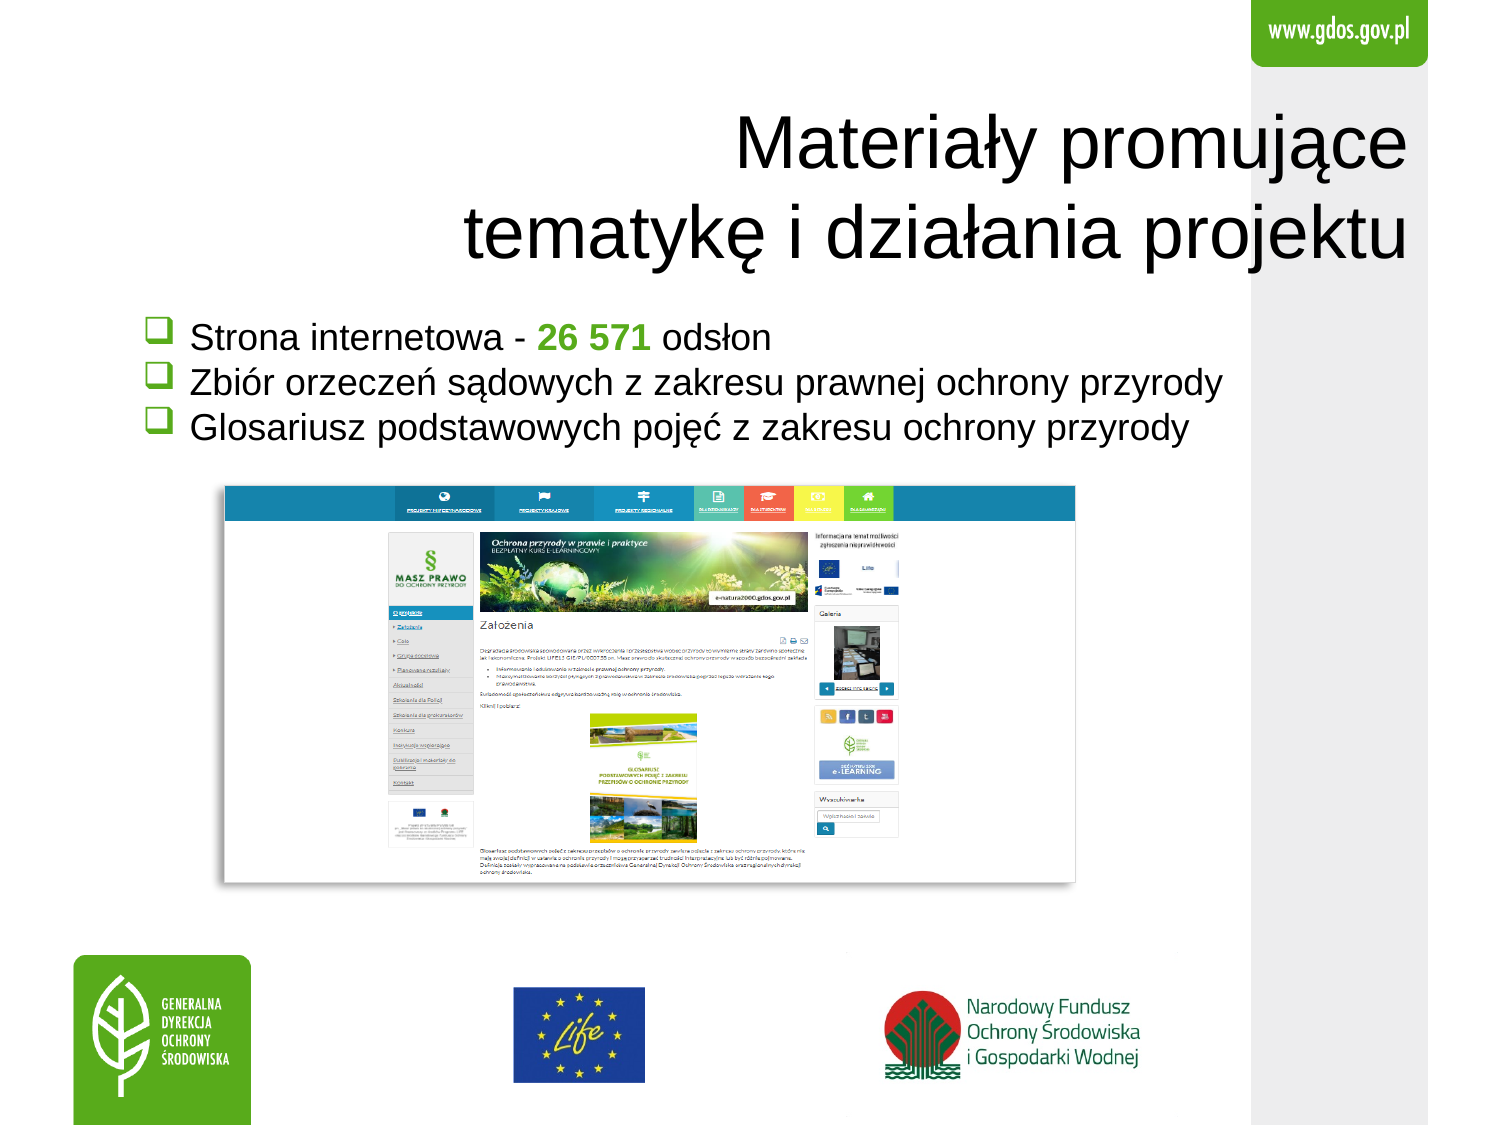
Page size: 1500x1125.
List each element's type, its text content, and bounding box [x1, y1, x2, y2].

text_box Materiały promujące tematykę i działania projektu [442, 90, 1425, 278]
picture [0, 0, 1500, 1125]
text_box Strona internetowa - 26 571 odsłon Zbiór orzeczeń sądowych z zakresu prawnej ochrony przyrody Glosariusz podstawowych pojęć z zakresu ochrony przyrody [53, 305, 1247, 456]
